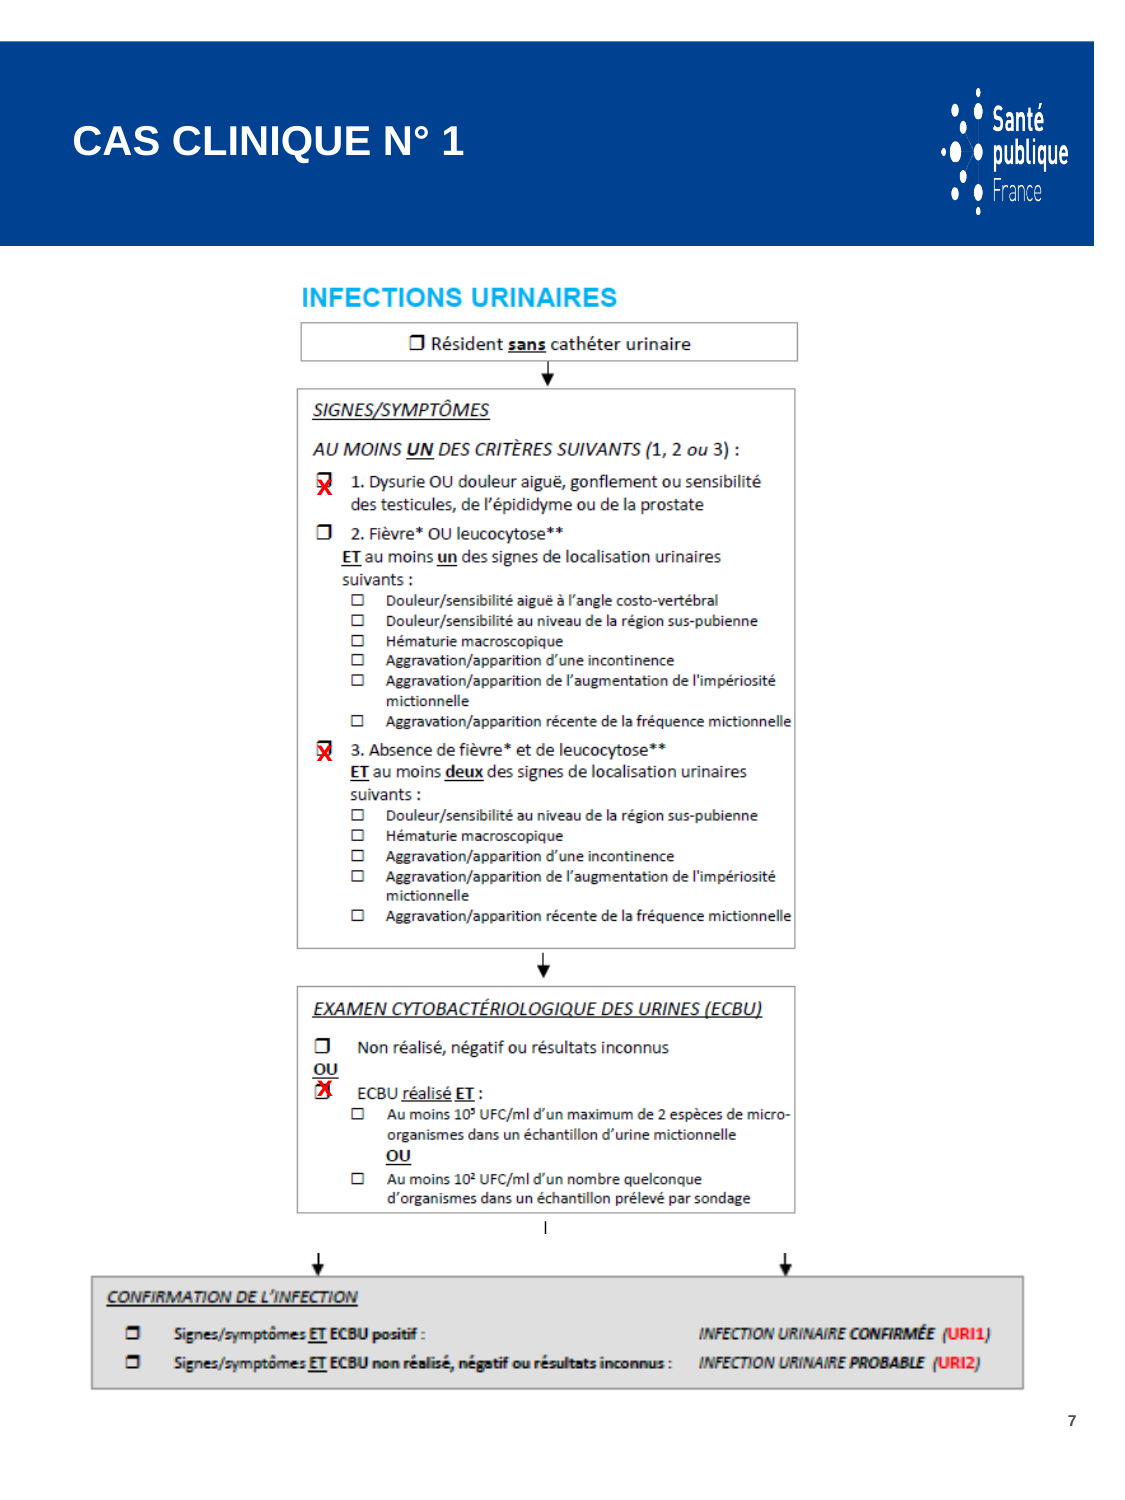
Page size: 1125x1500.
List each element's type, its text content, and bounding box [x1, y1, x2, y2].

title Cas clinique n° 1 [66, 41, 908, 246]
picture [941, 88, 1068, 215]
picture [274, 265, 816, 1234]
picture [77, 1253, 1036, 1423]
